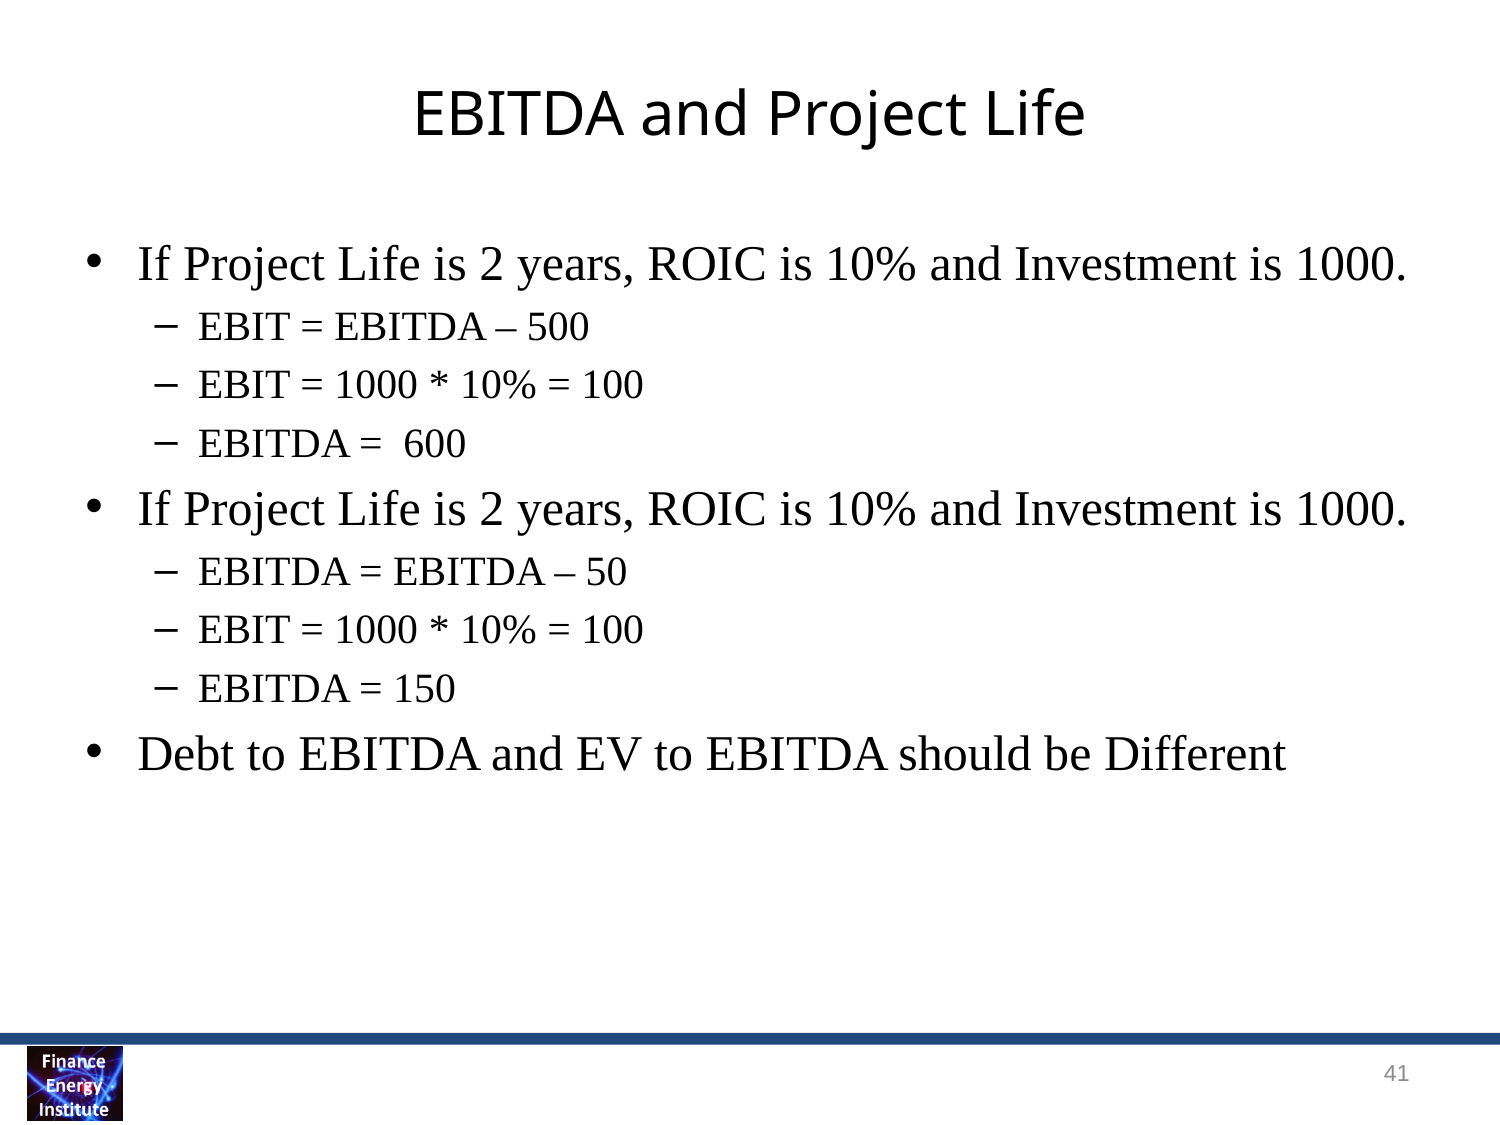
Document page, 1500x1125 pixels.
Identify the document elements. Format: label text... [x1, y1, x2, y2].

list If Project Life is 2 years, ROIC is 10% and Investment is 1000. EBIT = EBITDA – 500 EBIT = 1000 * 10% = 100 EBITDA = 600 If Project Life is 2 years, ROIC is 10% and Investment is 1000. EBITDA = EBITDA – 50 EBIT = 1000 * 10% = 100 EBITDA = 150 Debt to EBITDA and EV to EBITDA should be Different [70, 222, 1430, 1032]
title EBITDA and Project Life [70, 56, 1430, 164]
slide_number 41 [1074, 1042, 1425, 1103]
picture [27, 1046, 123, 1121]
